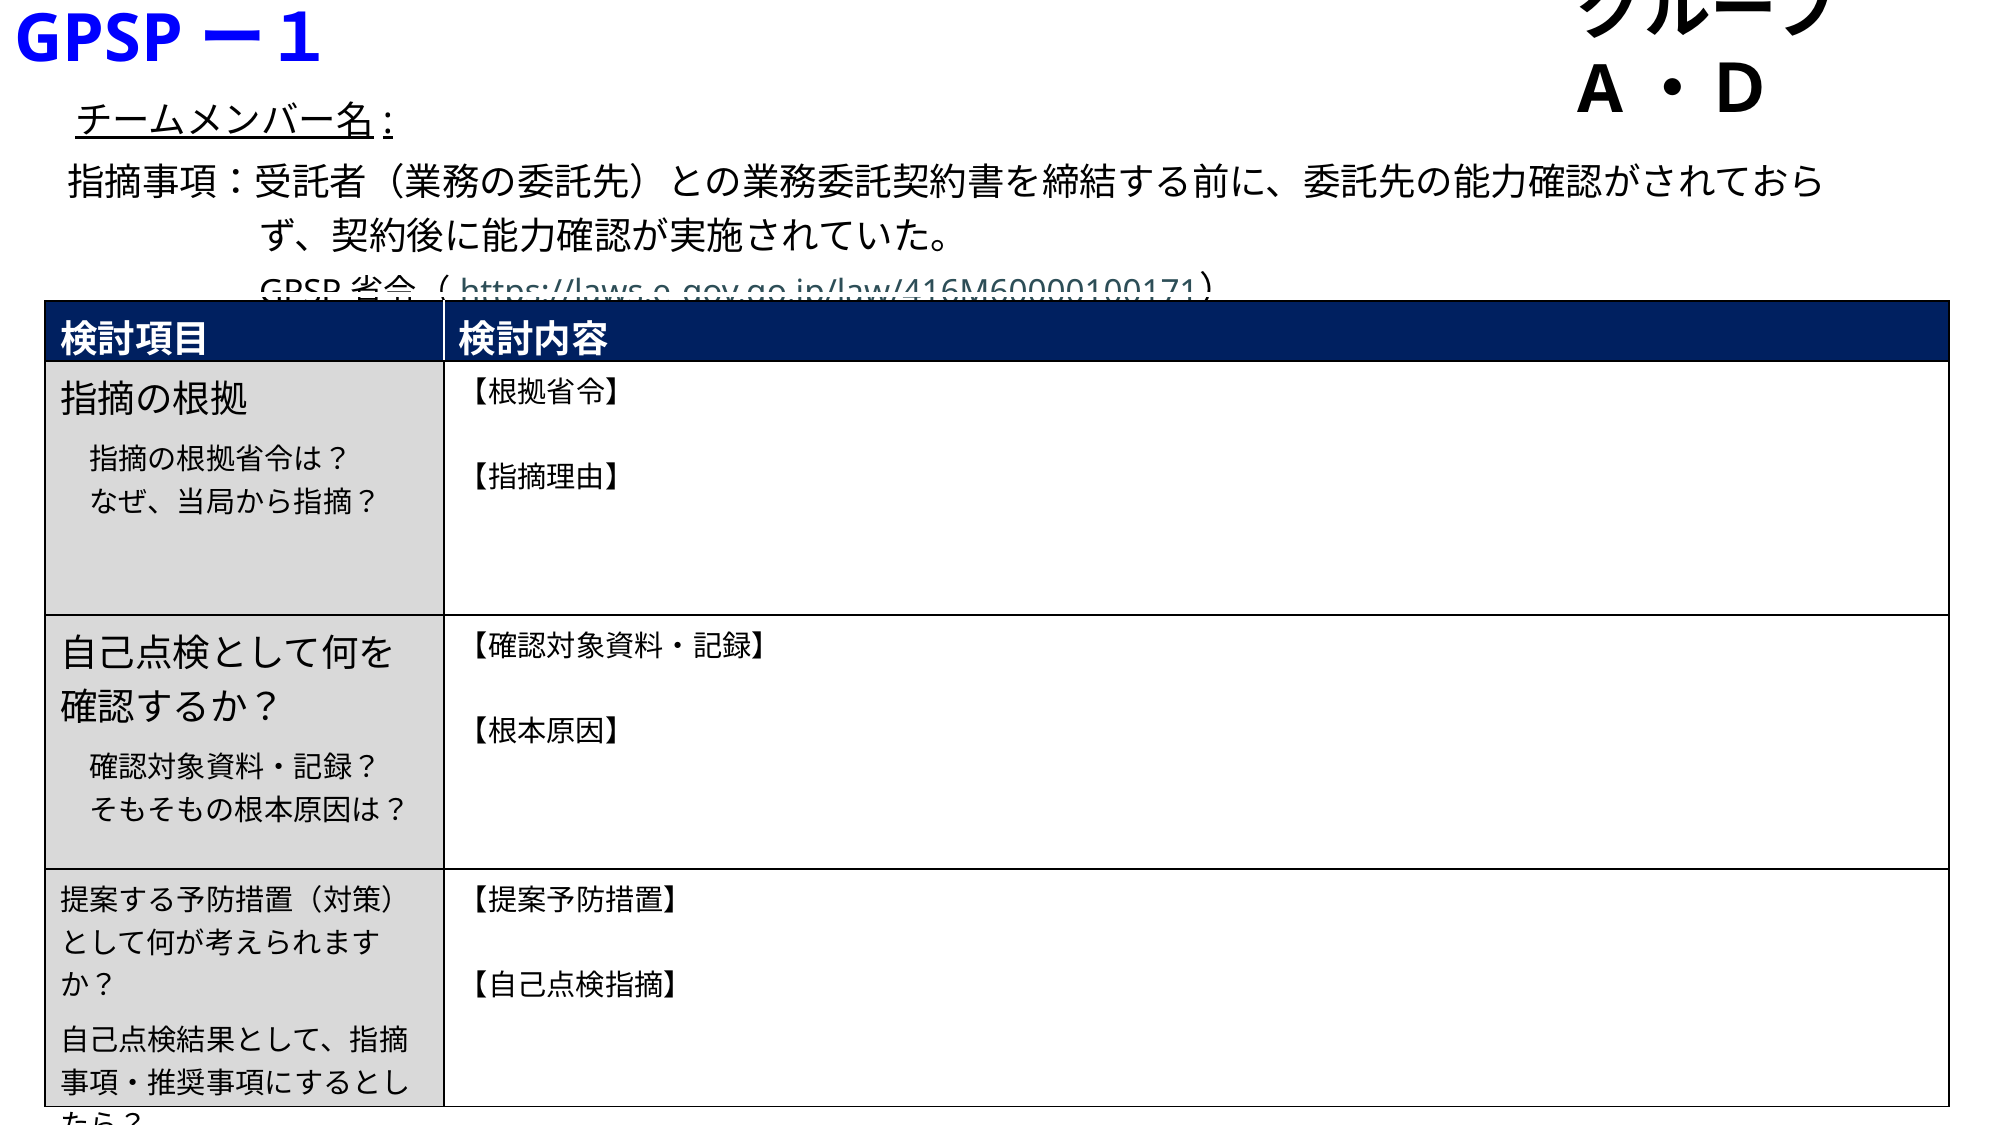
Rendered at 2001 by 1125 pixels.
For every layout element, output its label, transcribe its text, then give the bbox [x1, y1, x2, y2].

table_header 検討内容 [445, 302, 1948, 360]
table_header 検討項目 [46, 302, 443, 360]
table_cell 指摘の根拠 指摘の根拠省令は？ なぜ、当局から指摘？ [46, 362, 443, 614]
table_cell 提案する予防措置（対策）として何が考えられますか？ 自己点検結果として、指摘事項・推奨事項にするとしたら？ [46, 870, 443, 1106]
table_header 指摘事項：受託者（業務の委託先）との業務委託契約書を締結する前に、委託先の能力確認がされておらず、契約後に能力確認が実施されていた。 GPSP省令（https://laws.e-gov.go.jp/law/416M60000100171） [53, 145, 1857, 292]
text_box チームメンバー名: [45, 88, 1859, 149]
table_cell 自己点検として何を確認するか？ 確認対象資料・記録？ そもそもの根本原因は？ [46, 616, 443, 868]
text_box グループ A・Ｄ [1562, 3, 2000, 89]
text_box GPSPー１ [0, 0, 1904, 77]
table_cell 【確認対象資料・記録】 【根本原因】 [445, 616, 1948, 868]
table_cell 【根拠省令】 【指摘理由】 [445, 362, 1948, 614]
text_box [17, 148, 1421, 952]
table_cell 【提案予防措置】 【自己点検指摘】 [445, 870, 1948, 1106]
